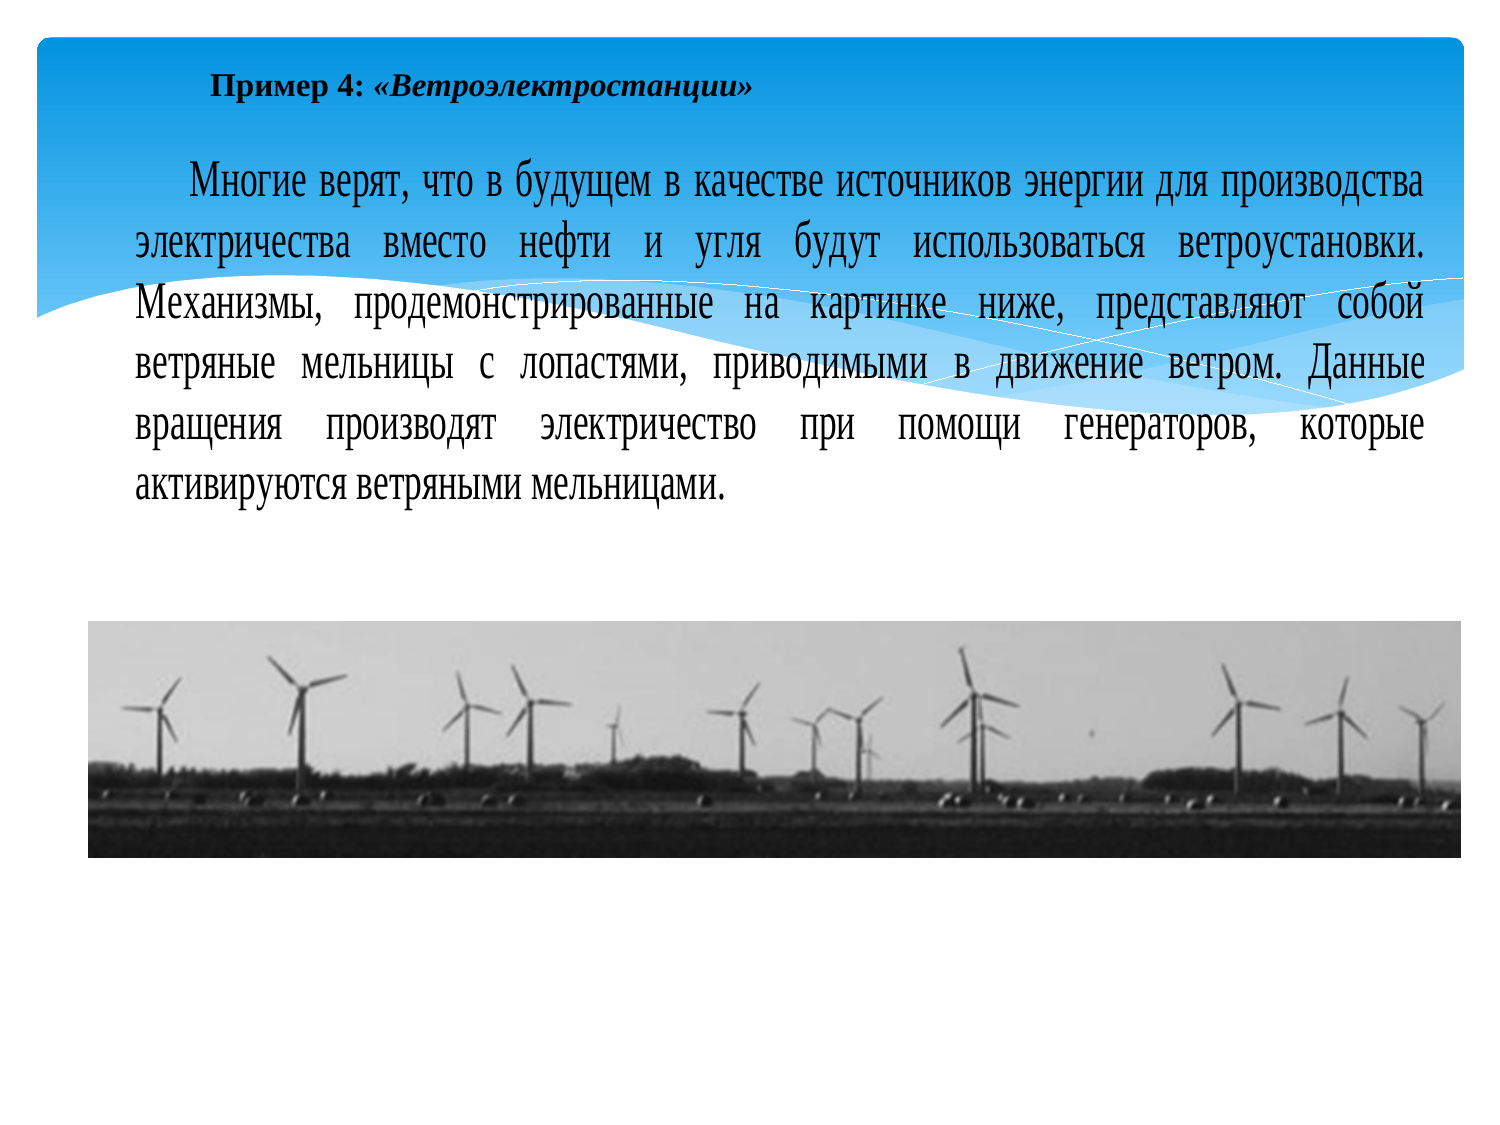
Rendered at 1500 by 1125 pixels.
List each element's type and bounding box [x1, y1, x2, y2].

picture [88, 621, 1461, 858]
list [135, 148, 1424, 551]
picture [159, 75, 1365, 129]
